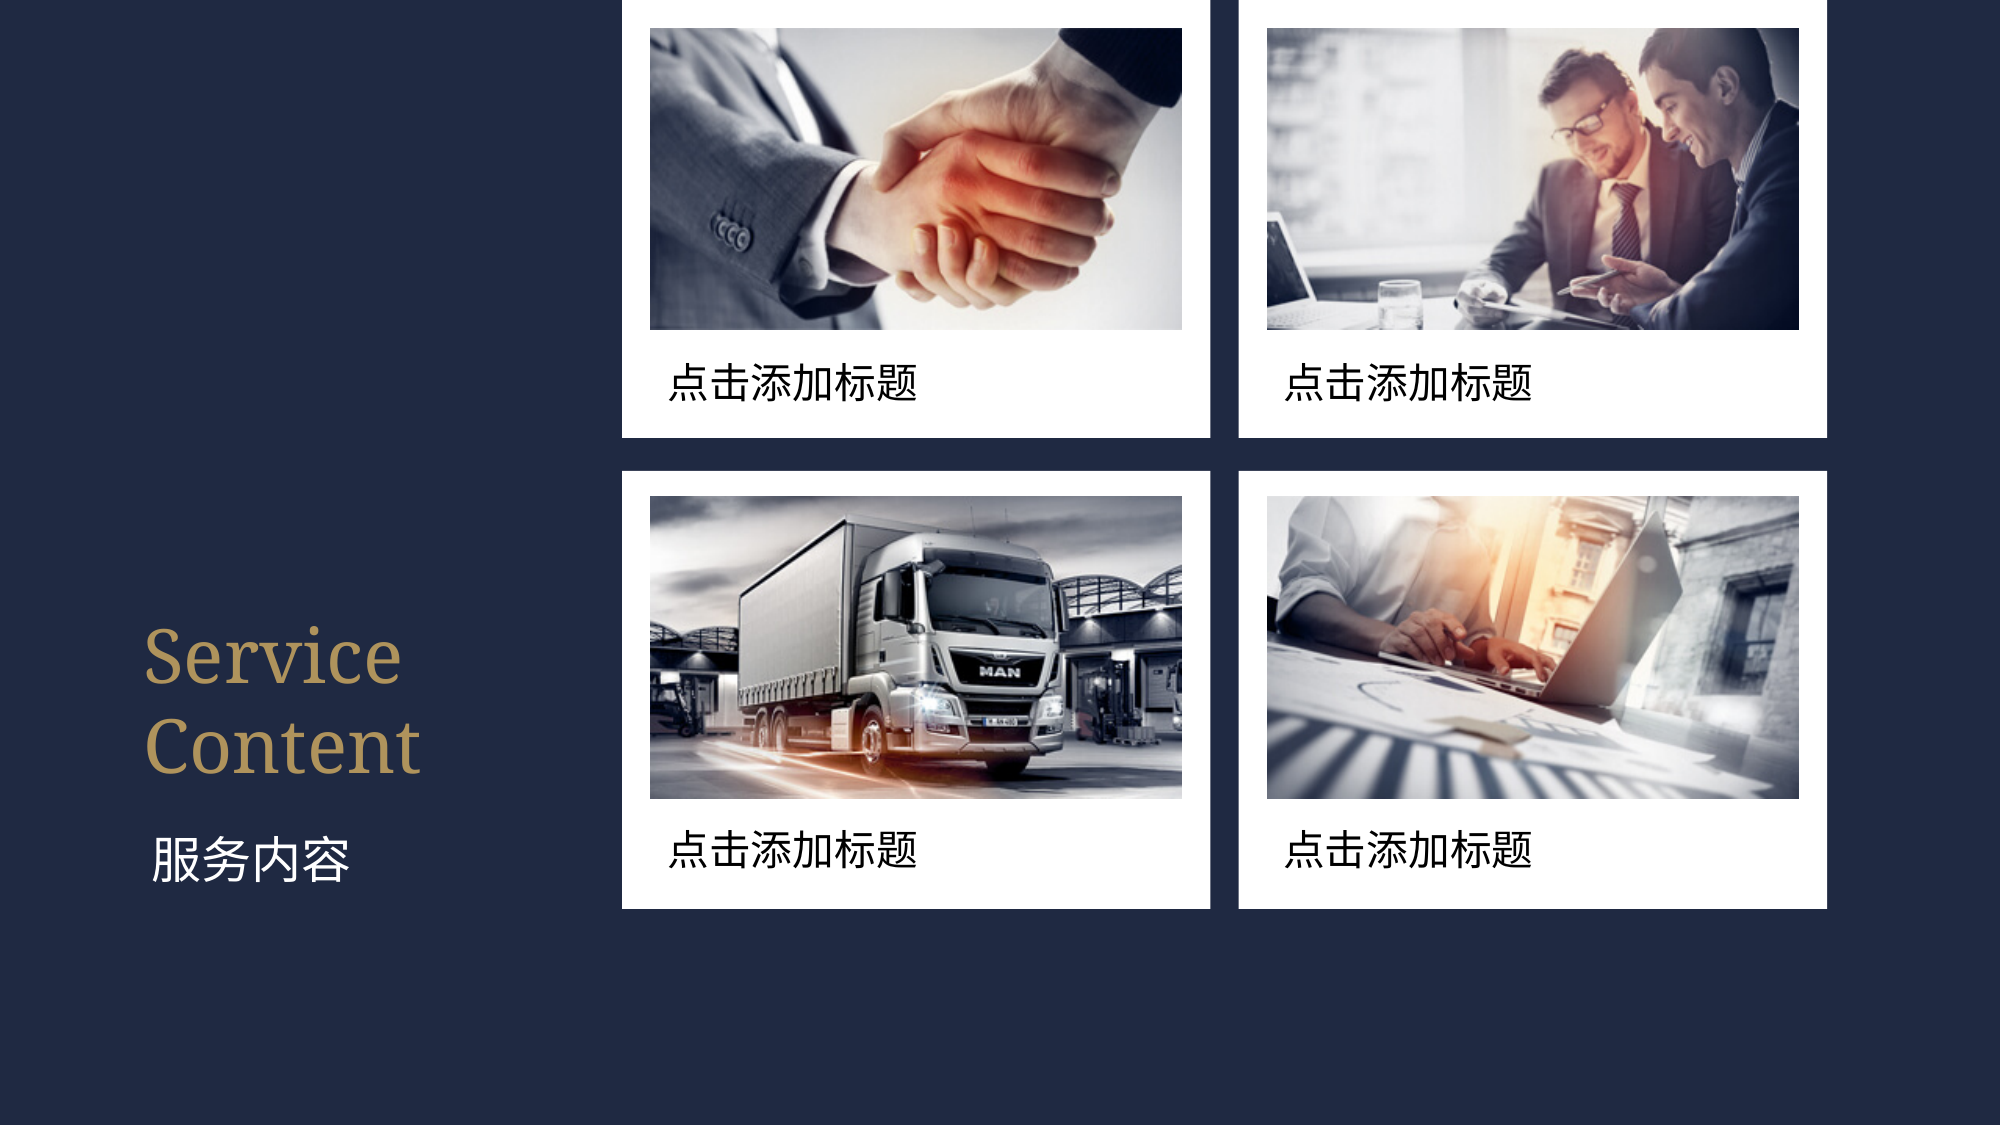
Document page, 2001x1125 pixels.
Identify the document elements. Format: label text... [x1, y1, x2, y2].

picture [1267, 28, 1799, 330]
text_box 点击添加标题 [652, 349, 934, 415]
text_box 点击添加标题 [652, 816, 934, 882]
picture [650, 496, 1182, 799]
text_box [621, 0, 1211, 439]
text_box Service Content [128, 601, 439, 797]
text_box [1238, 470, 1828, 910]
picture [650, 28, 1182, 330]
text_box [1238, 0, 1828, 439]
picture [1267, 496, 1799, 799]
text_box [621, 470, 1211, 910]
text_box 点击添加标题 [1268, 816, 1549, 882]
text_box 点击添加标题 [1268, 349, 1549, 415]
text_box 服务内容 [136, 821, 366, 896]
